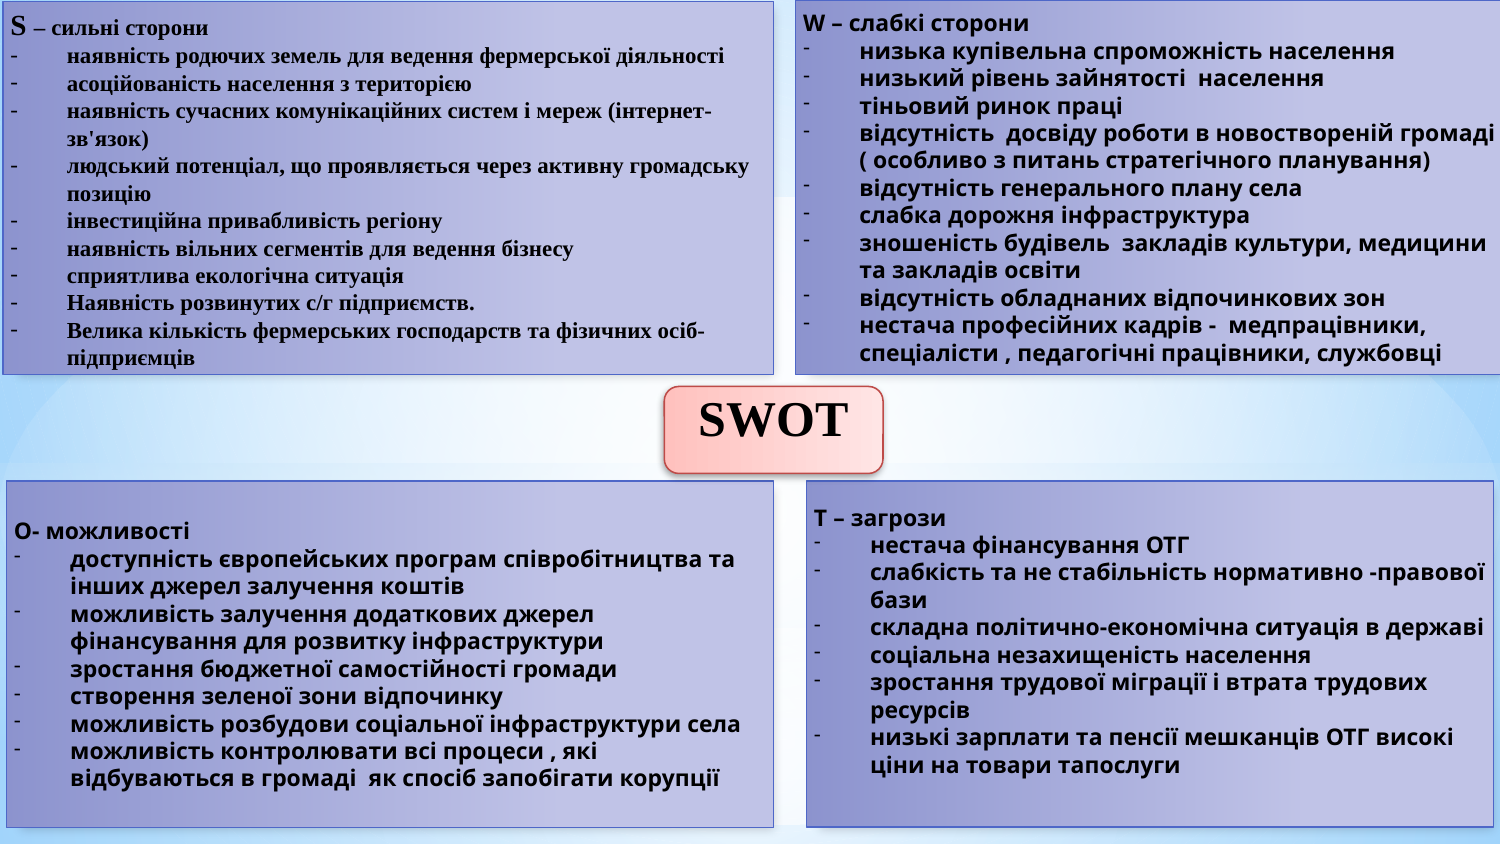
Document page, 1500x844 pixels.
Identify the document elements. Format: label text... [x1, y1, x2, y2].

text_box O- можливості доступність європейських програм співробітництва та інших джерел залучення коштів можливість залучення додаткових джерел фінансування для розвитку інфраструктури зростання бюджетної самостійності громади створення зеленої зони відпочинку можливість розбудови соціальної інфраструктури села можливість контролювати всі процеси , які відбуваються в громаді як спосіб запобігати корупції [6, 480, 774, 828]
text_box T – загрози нестача фінансування ОТГ слабкість та не стабільність нормативно -правової бази складна політично-економічна ситуація в державі соціальна незахищеність населення зростання трудової міграції і втрата трудових ресурсів низькі зарплати та пенсії мешканців ОТГ високі ціни на товари тапослуги [806, 480, 1494, 828]
text_box SWOT [664, 386, 884, 474]
text_box S – сильні сторони наявність родючих земель для ведення фермерської діяльності асоційованість населення з територією наявність сучасних комунікаційних систем і мереж (інтернет-зв'язок) людський потенціал, що проявляється через активну громадську позицію інвестиційна привабливість регіону наявність вільних сегментів для ведення бізнесу сприятлива екологічна ситуація Наявність розвинутих с/г підприємств. Велика кількість фермерських господарств та фізичних осіб-підприємців [2, 1, 774, 375]
text_box W – слабкі сторони низька купівельна спроможність населення низький рівень зайнятості населення тіньовий ринок праці відсутність досвіду роботи в новоствореній громаді ( особливо з питань стратегічного планування) відсутність генерального плану села слабка дорожня інфраструктура зношеність будівель закладів культури, медицини та закладів освіти відсутність обладнаних відпочинкових зон нестача професійних кадрів - медпрацівники, спеціалісти , педагогічні працівники, службовці [795, 0, 1500, 375]
